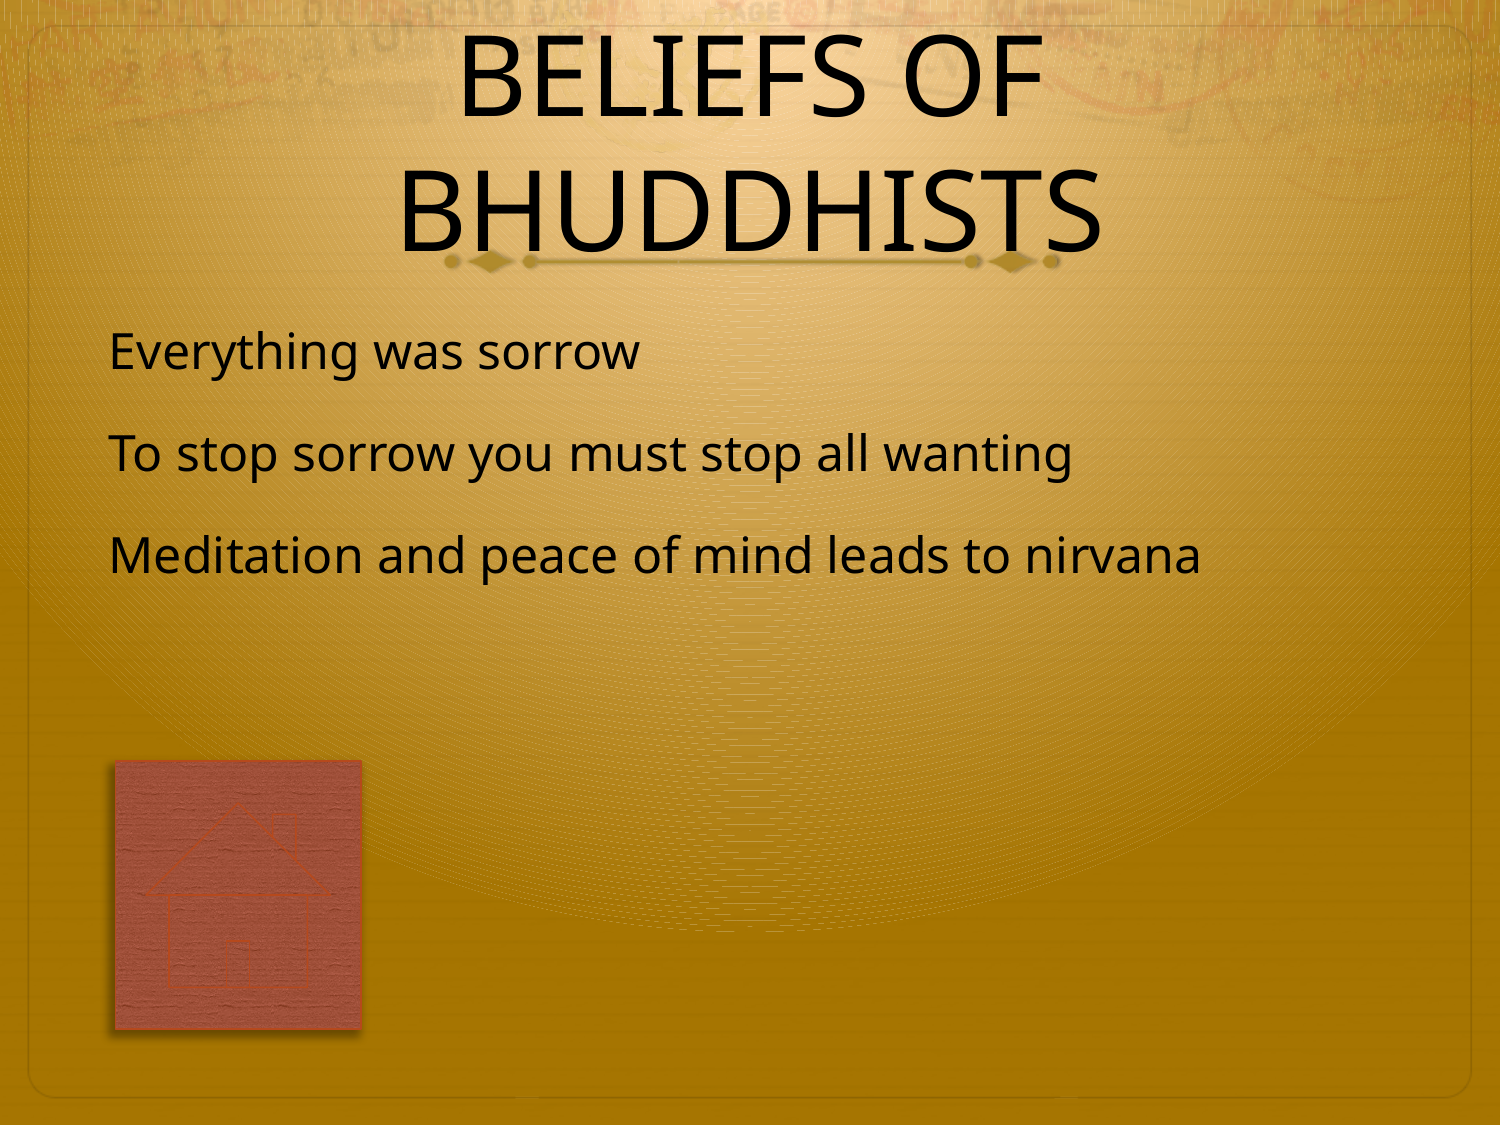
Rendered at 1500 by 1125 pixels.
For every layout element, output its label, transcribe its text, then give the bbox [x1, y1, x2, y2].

title BELIEFS OF BHUDDHISTS [93, 45, 1407, 233]
list Everything was sorrow To stop sorrow you must stop all wanting Meditation and peace of mind leads to nirvana [93, 312, 1407, 988]
text_box [115, 760, 362, 1030]
picture [0, 0, 1500, 1125]
